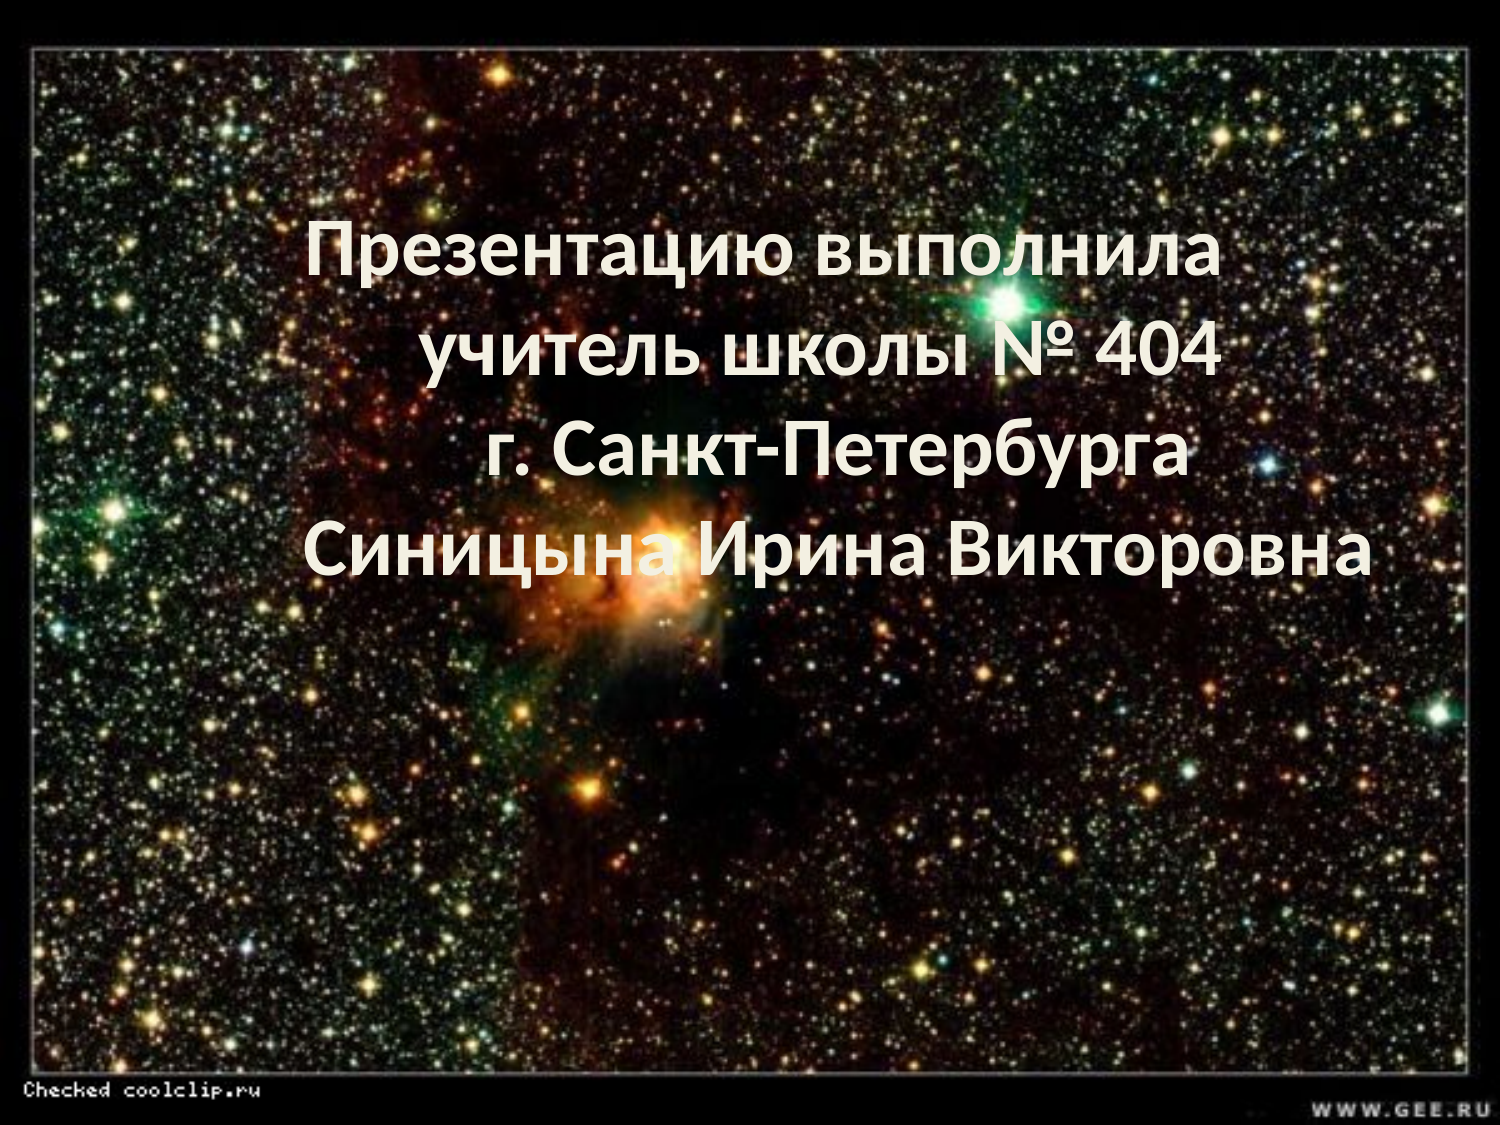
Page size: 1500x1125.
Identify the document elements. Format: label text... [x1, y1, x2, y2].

text_box Презентацию выполнила учитель школы № 404 г. Санкт-Петербурга Синицына Ирина Викторовна [100, 184, 1447, 700]
picture [0, 0, 1500, 1125]
